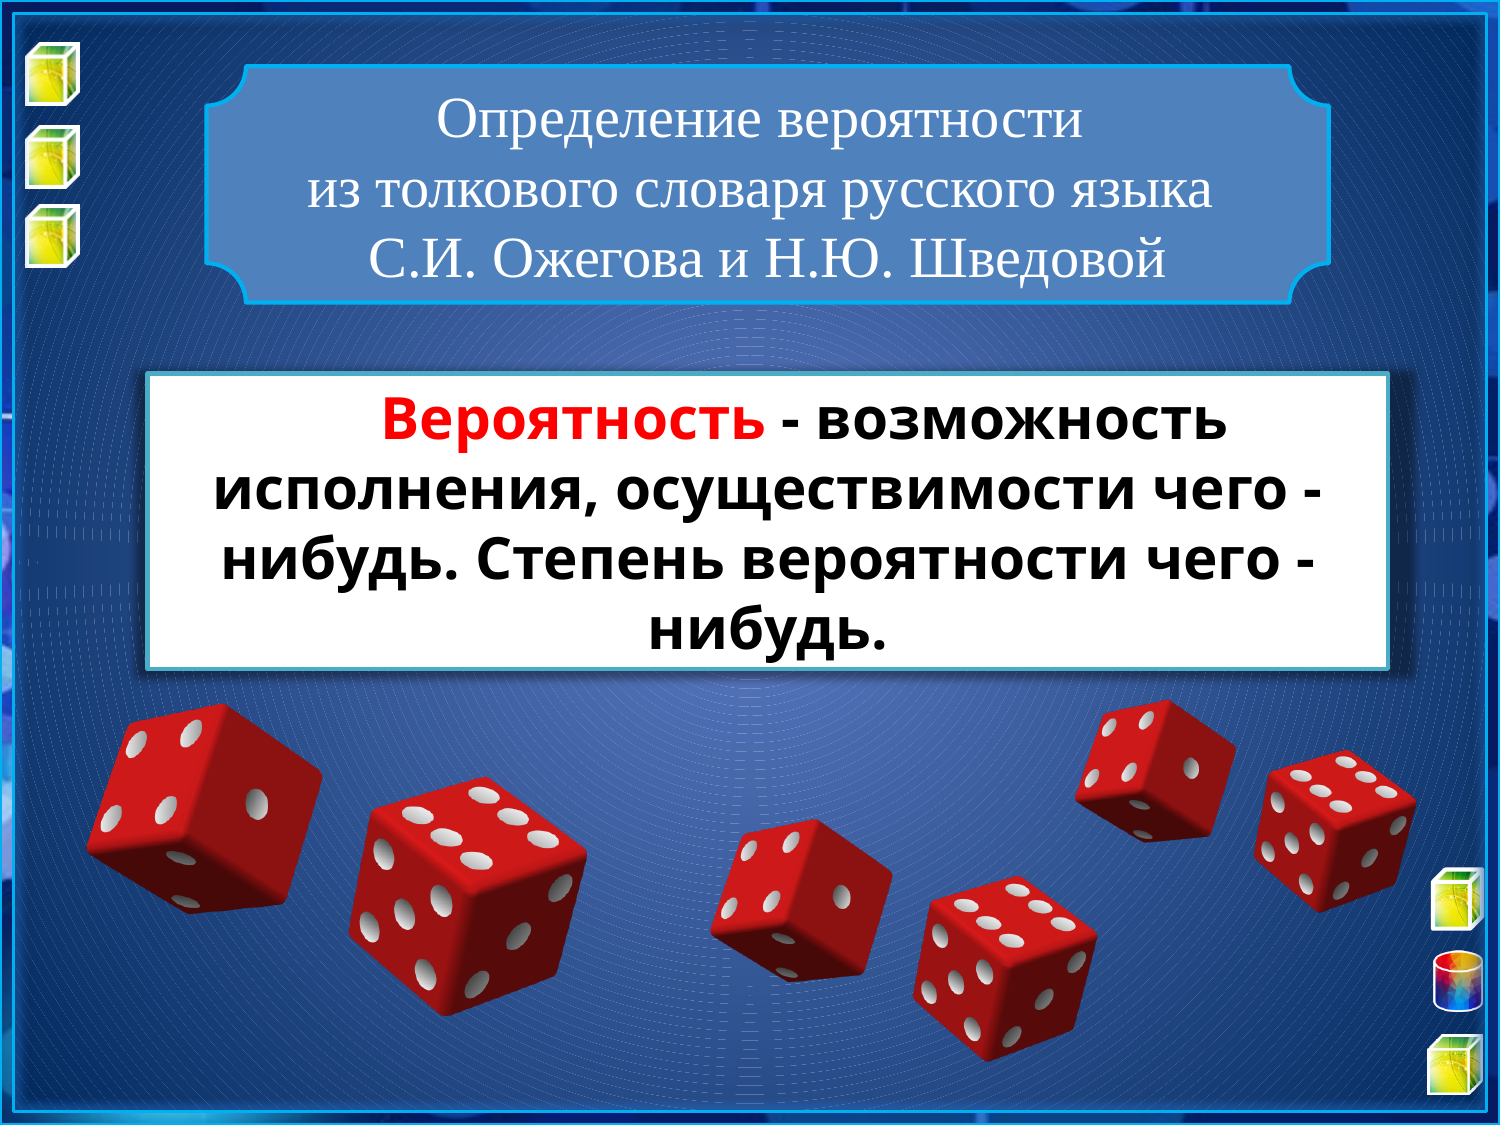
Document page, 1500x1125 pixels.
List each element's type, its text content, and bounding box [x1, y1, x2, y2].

list Вероятность - возможность исполнения, осуществимости чего - нибудь. Степень вероятности чего - нибудь. [145, 371, 1390, 671]
text_box Определение вероятности из толкового словаря русского языка С.И. Ожегова и Н.Ю. Шведовой [204, 64, 1331, 305]
picture [3, 3, 1497, 1122]
